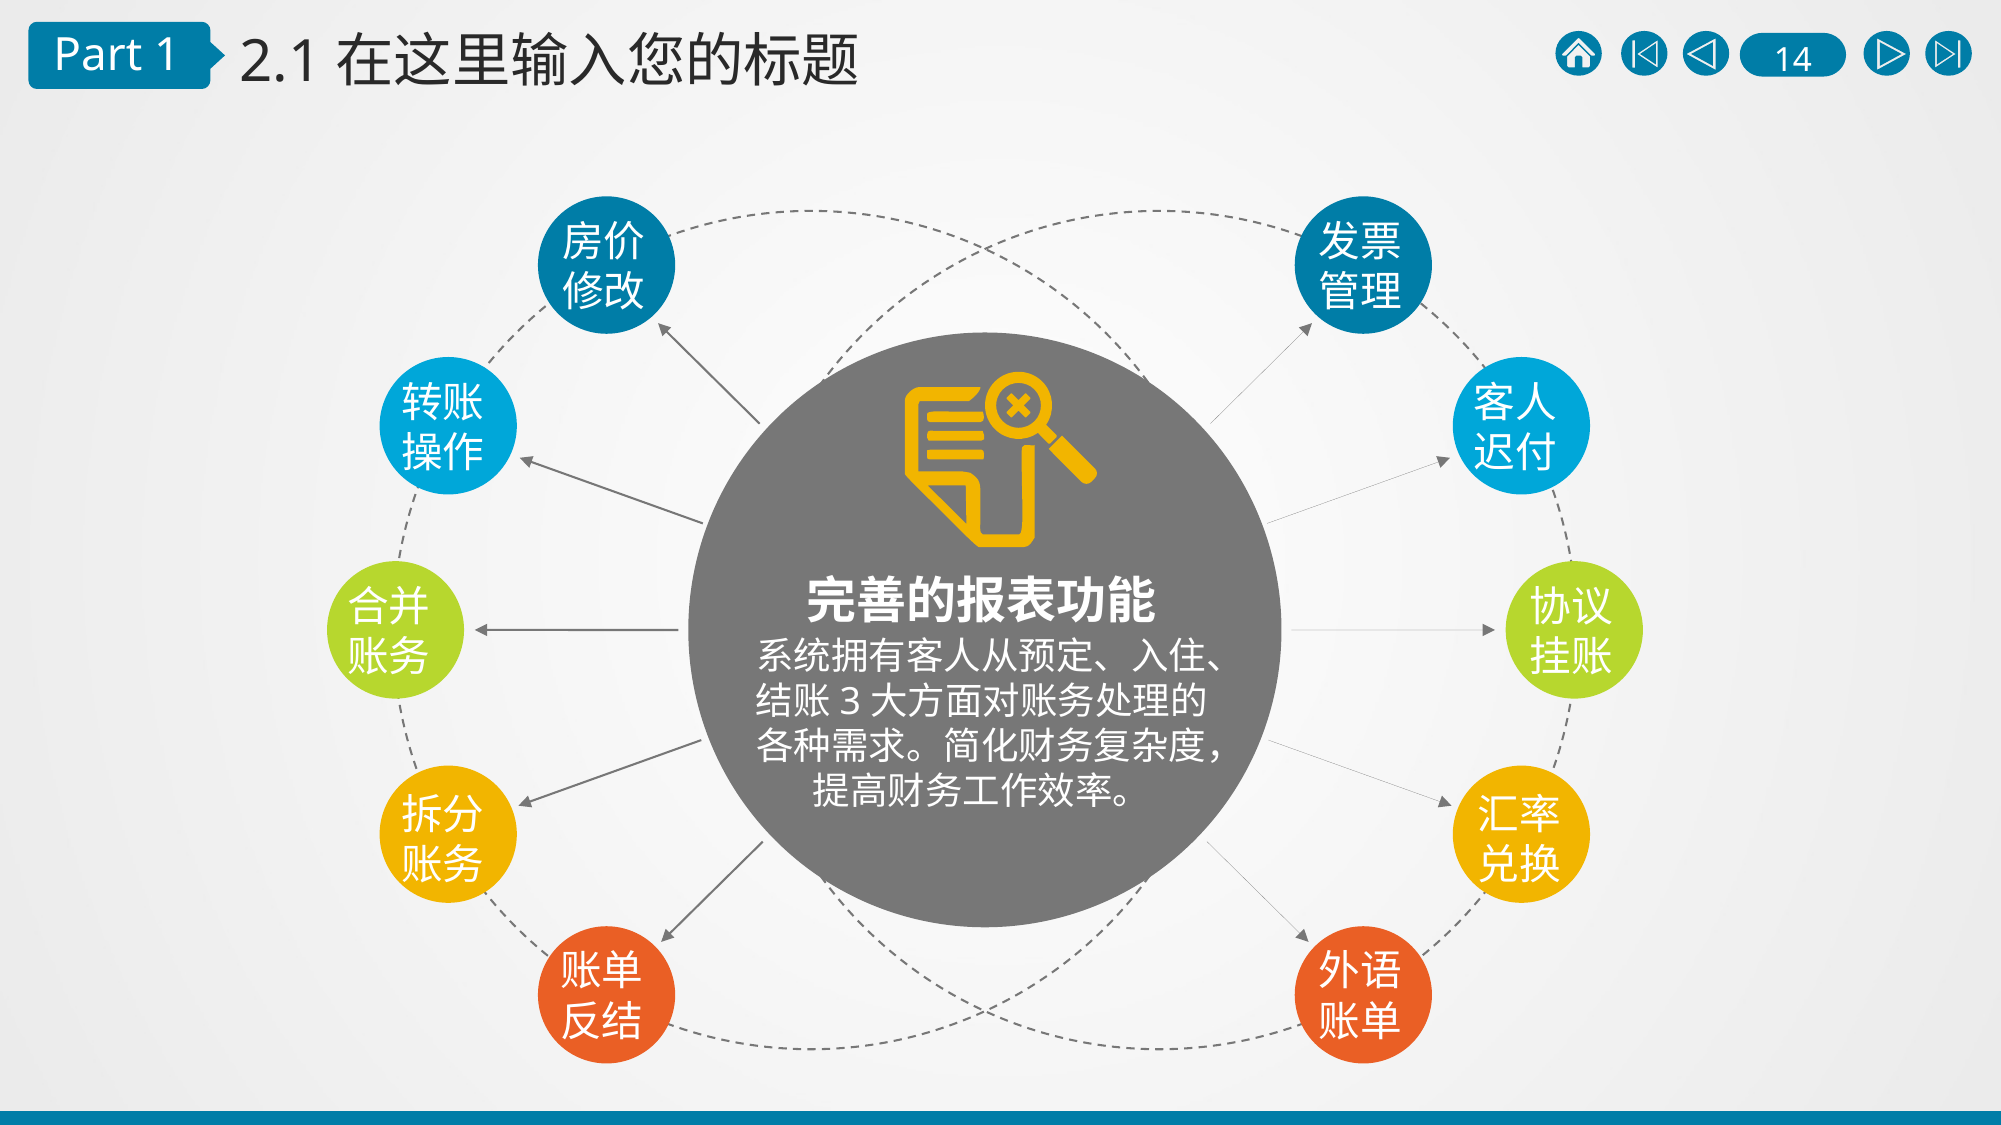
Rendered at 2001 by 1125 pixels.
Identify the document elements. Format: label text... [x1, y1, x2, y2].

text_box Part 1 [38, 17, 196, 87]
text_box [1268, 739, 1452, 808]
text_box [985, 371, 1057, 444]
text_box [904, 387, 1035, 548]
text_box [1505, 561, 1643, 699]
text_box 系统拥有客人从预定、入住、结账3大方面对账务处理的各种需求。简化财务复杂度，提高财务工作效率。 [723, 636, 1240, 820]
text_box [327, 561, 465, 699]
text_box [537, 196, 676, 334]
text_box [1452, 765, 1591, 903]
text_box [823, 210, 1572, 1050]
picture [0, 0, 2001, 1110]
text_box [28, 21, 225, 89]
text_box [1294, 926, 1432, 1064]
text_box [398, 210, 984, 1050]
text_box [1294, 196, 1432, 334]
text_box [1048, 435, 1097, 484]
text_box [1452, 356, 1591, 495]
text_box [537, 926, 676, 1064]
text_box [1291, 623, 1496, 637]
text_box [474, 623, 679, 637]
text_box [379, 765, 517, 903]
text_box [379, 356, 517, 495]
text_box [518, 739, 702, 808]
text_box 2.1在这里输入您的标题 [225, 15, 875, 101]
text_box [519, 456, 703, 524]
text_box 完善的报表功能 [723, 560, 1240, 636]
text_box [1267, 456, 1450, 524]
text_box [756, 820, 1213, 928]
text_box [688, 332, 1282, 782]
